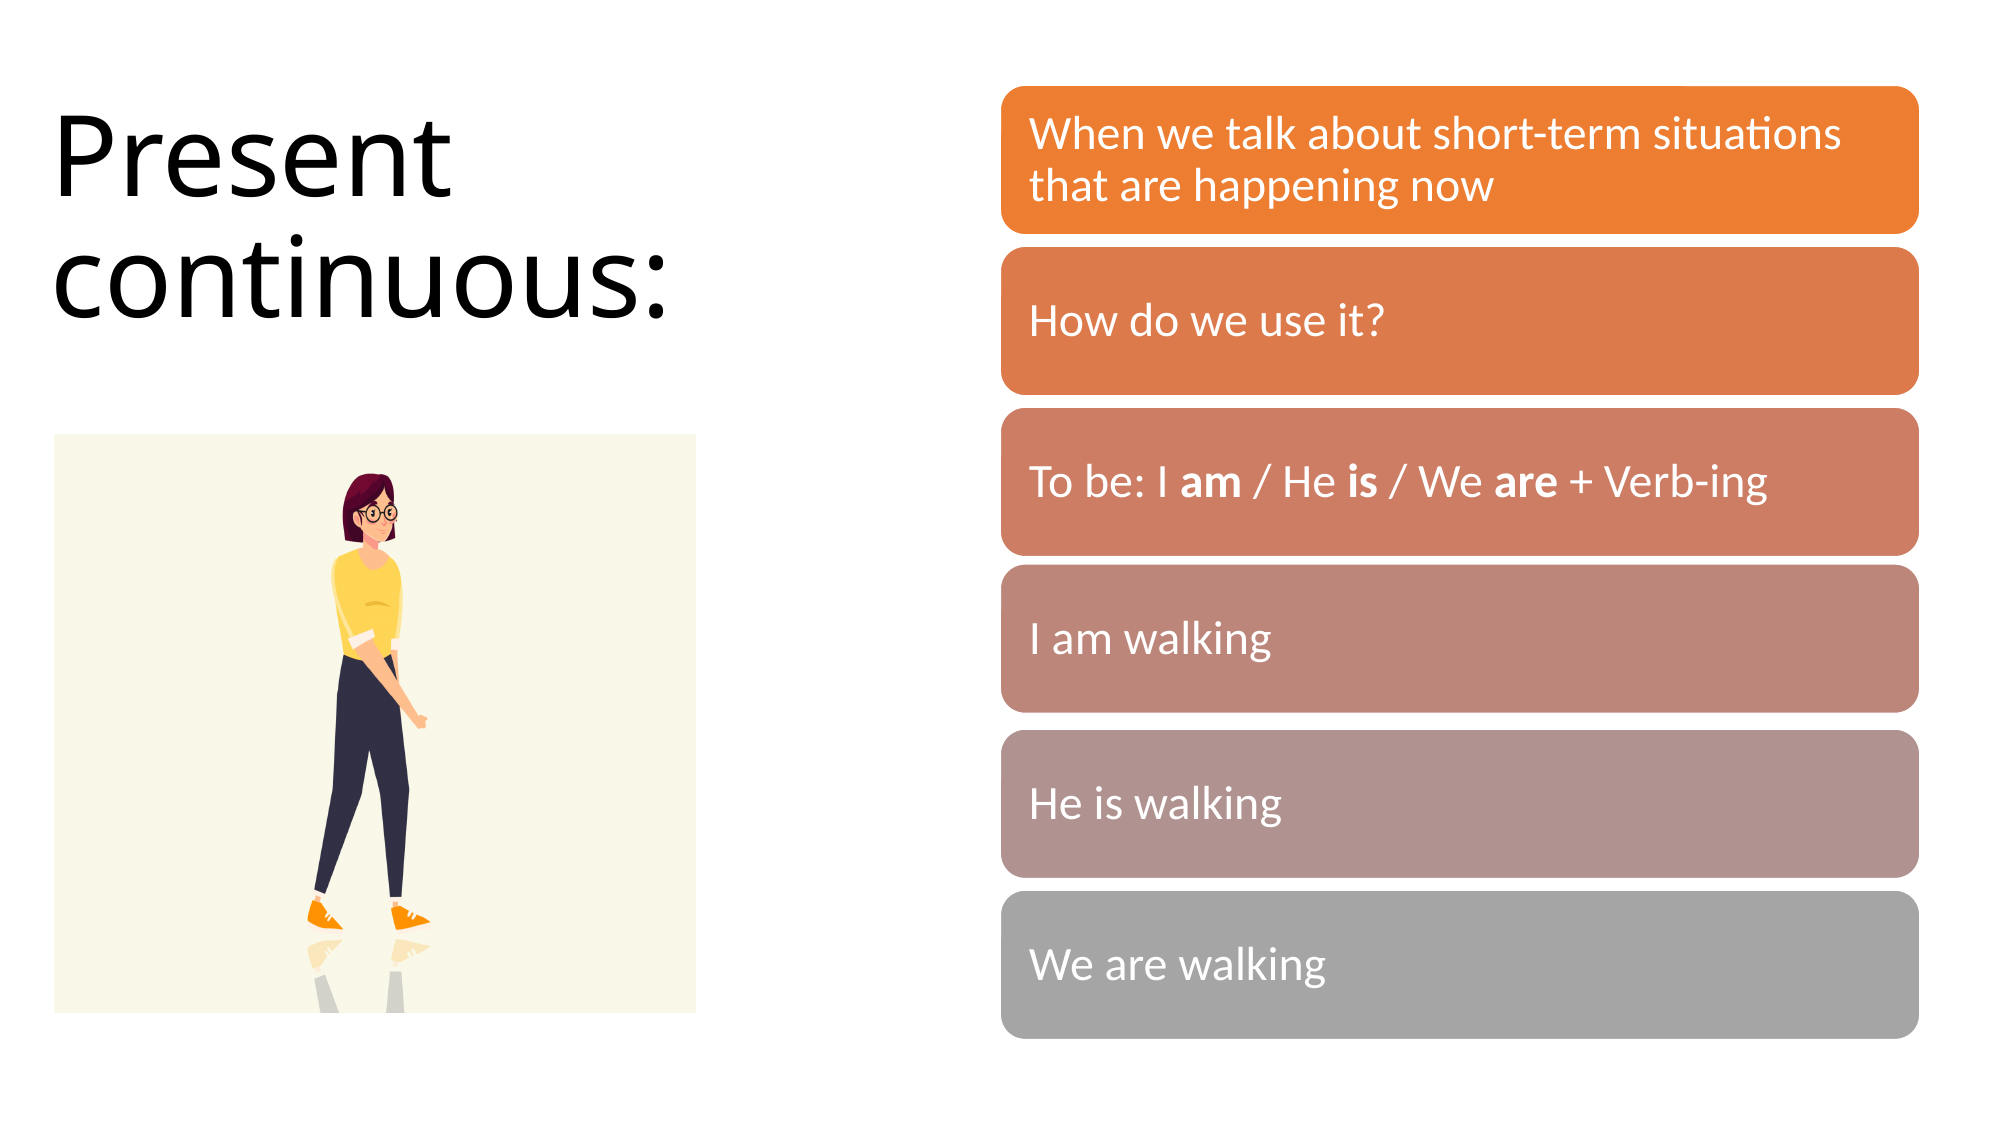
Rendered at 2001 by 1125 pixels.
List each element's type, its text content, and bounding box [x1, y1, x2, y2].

picture [54, 434, 696, 1013]
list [999, 78, 1921, 1047]
title Present continuous: [35, 64, 940, 378]
